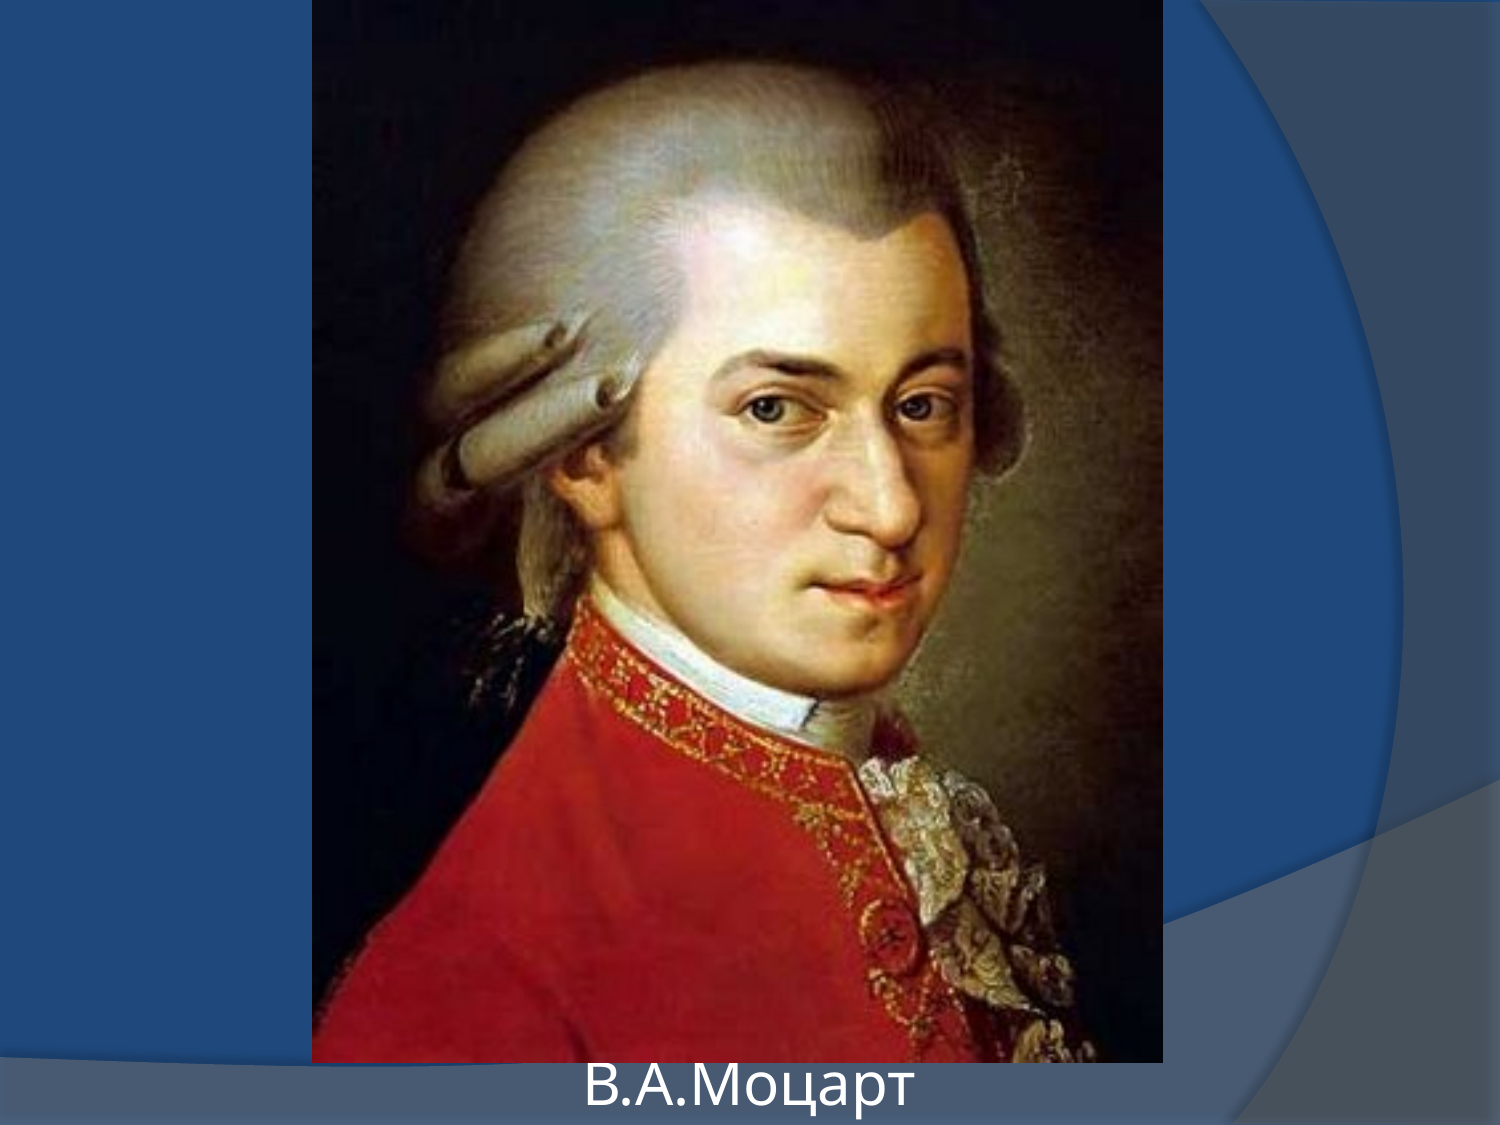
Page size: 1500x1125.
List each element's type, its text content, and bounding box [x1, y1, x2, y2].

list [312, 0, 1163, 1063]
title В.А.Моцарт [575, 1074, 1088, 1125]
